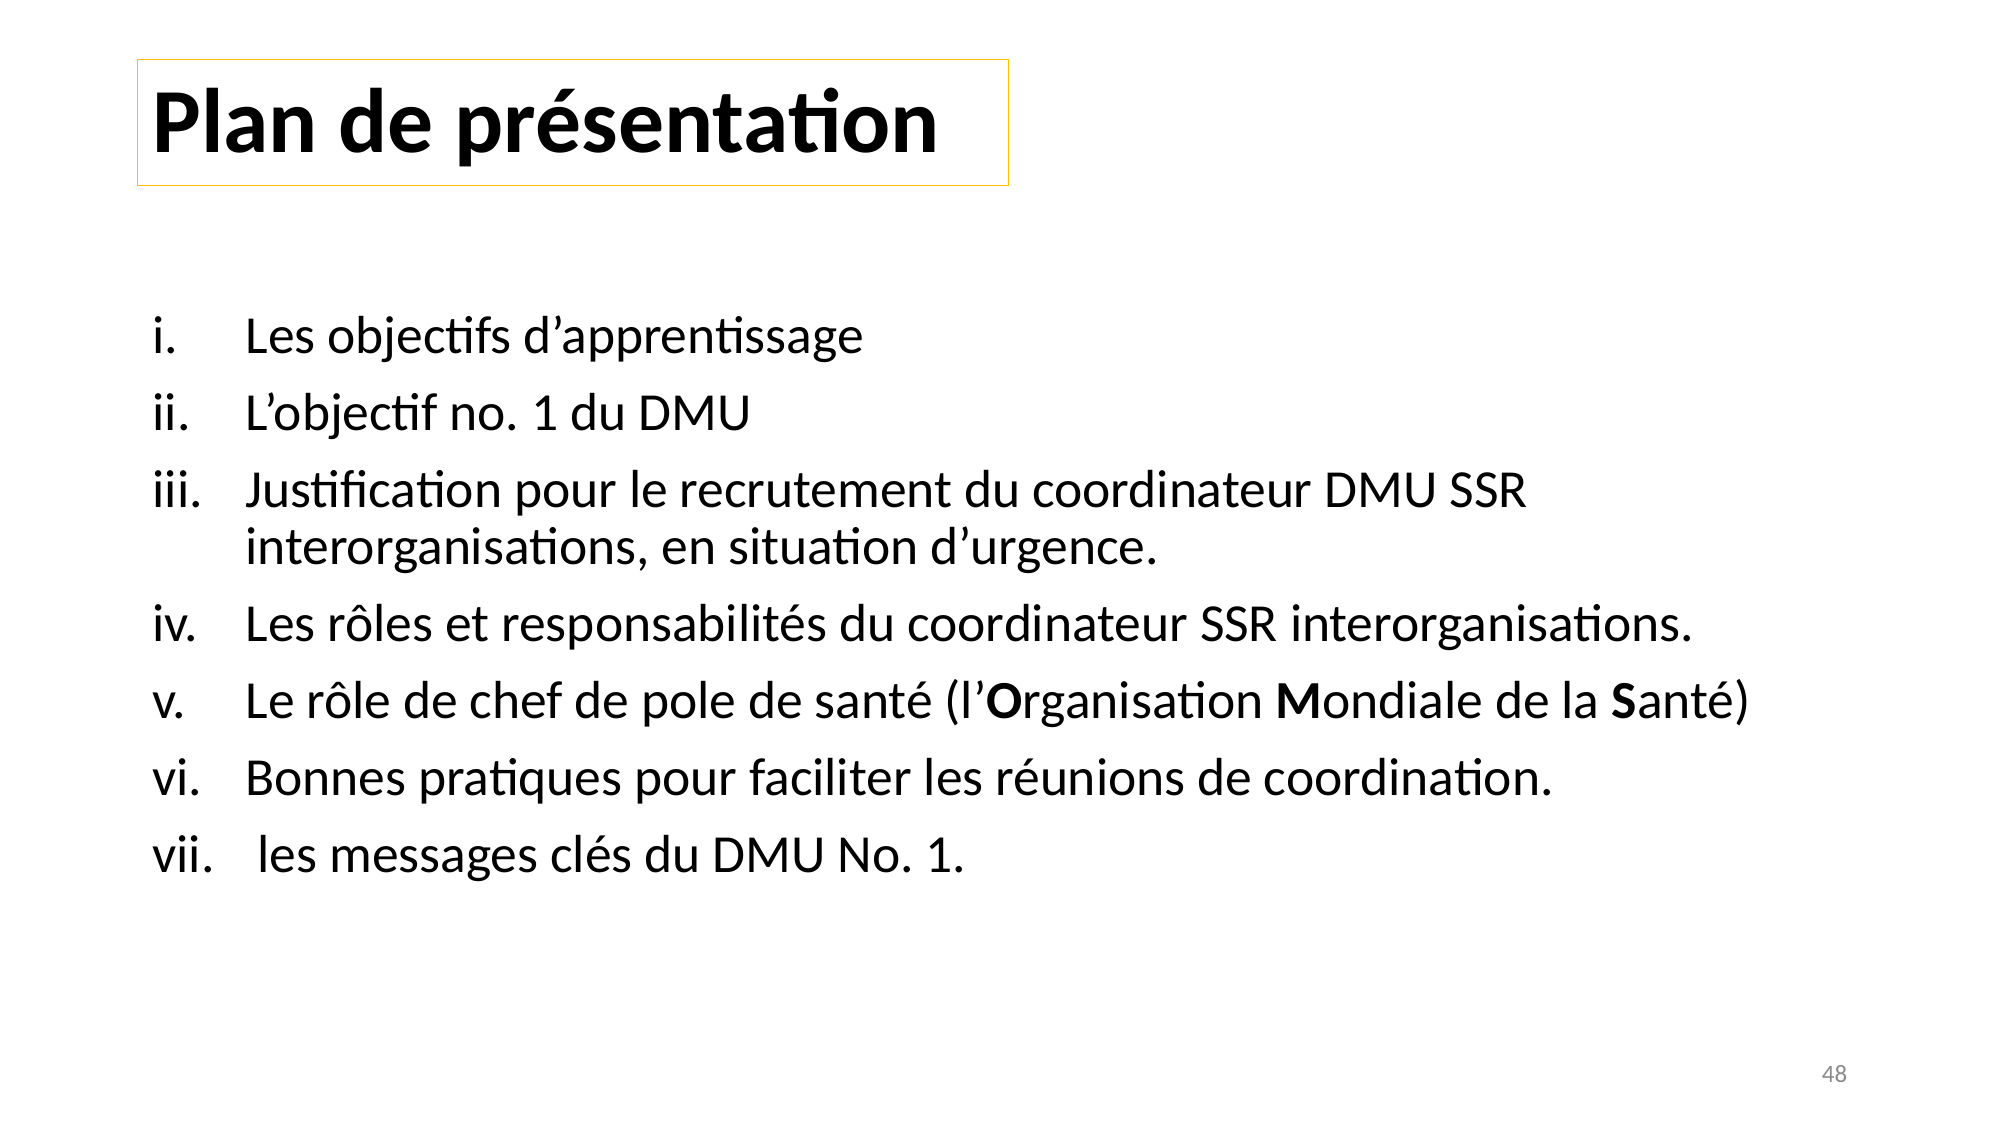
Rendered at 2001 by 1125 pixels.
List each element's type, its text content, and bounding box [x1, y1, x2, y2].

slide_number 48 [1412, 1042, 1863, 1103]
list Les objectifs d’apprentissage L’objectif no. 1 du DMU Justification pour le recrutement du coordinateur DMU SSR interorganisations, en situation d’urgence. Les rôles et responsabilités du coordinateur SSR interorganisations. Le rôle de chef de pole de santé (l’Organisation Mondiale de la Santé) Bonnes pratiques pour faciliter les réunions de coordination. les messages clés du DMU No. 1. [137, 299, 1863, 900]
title Plan de présentation [137, 59, 1009, 186]
